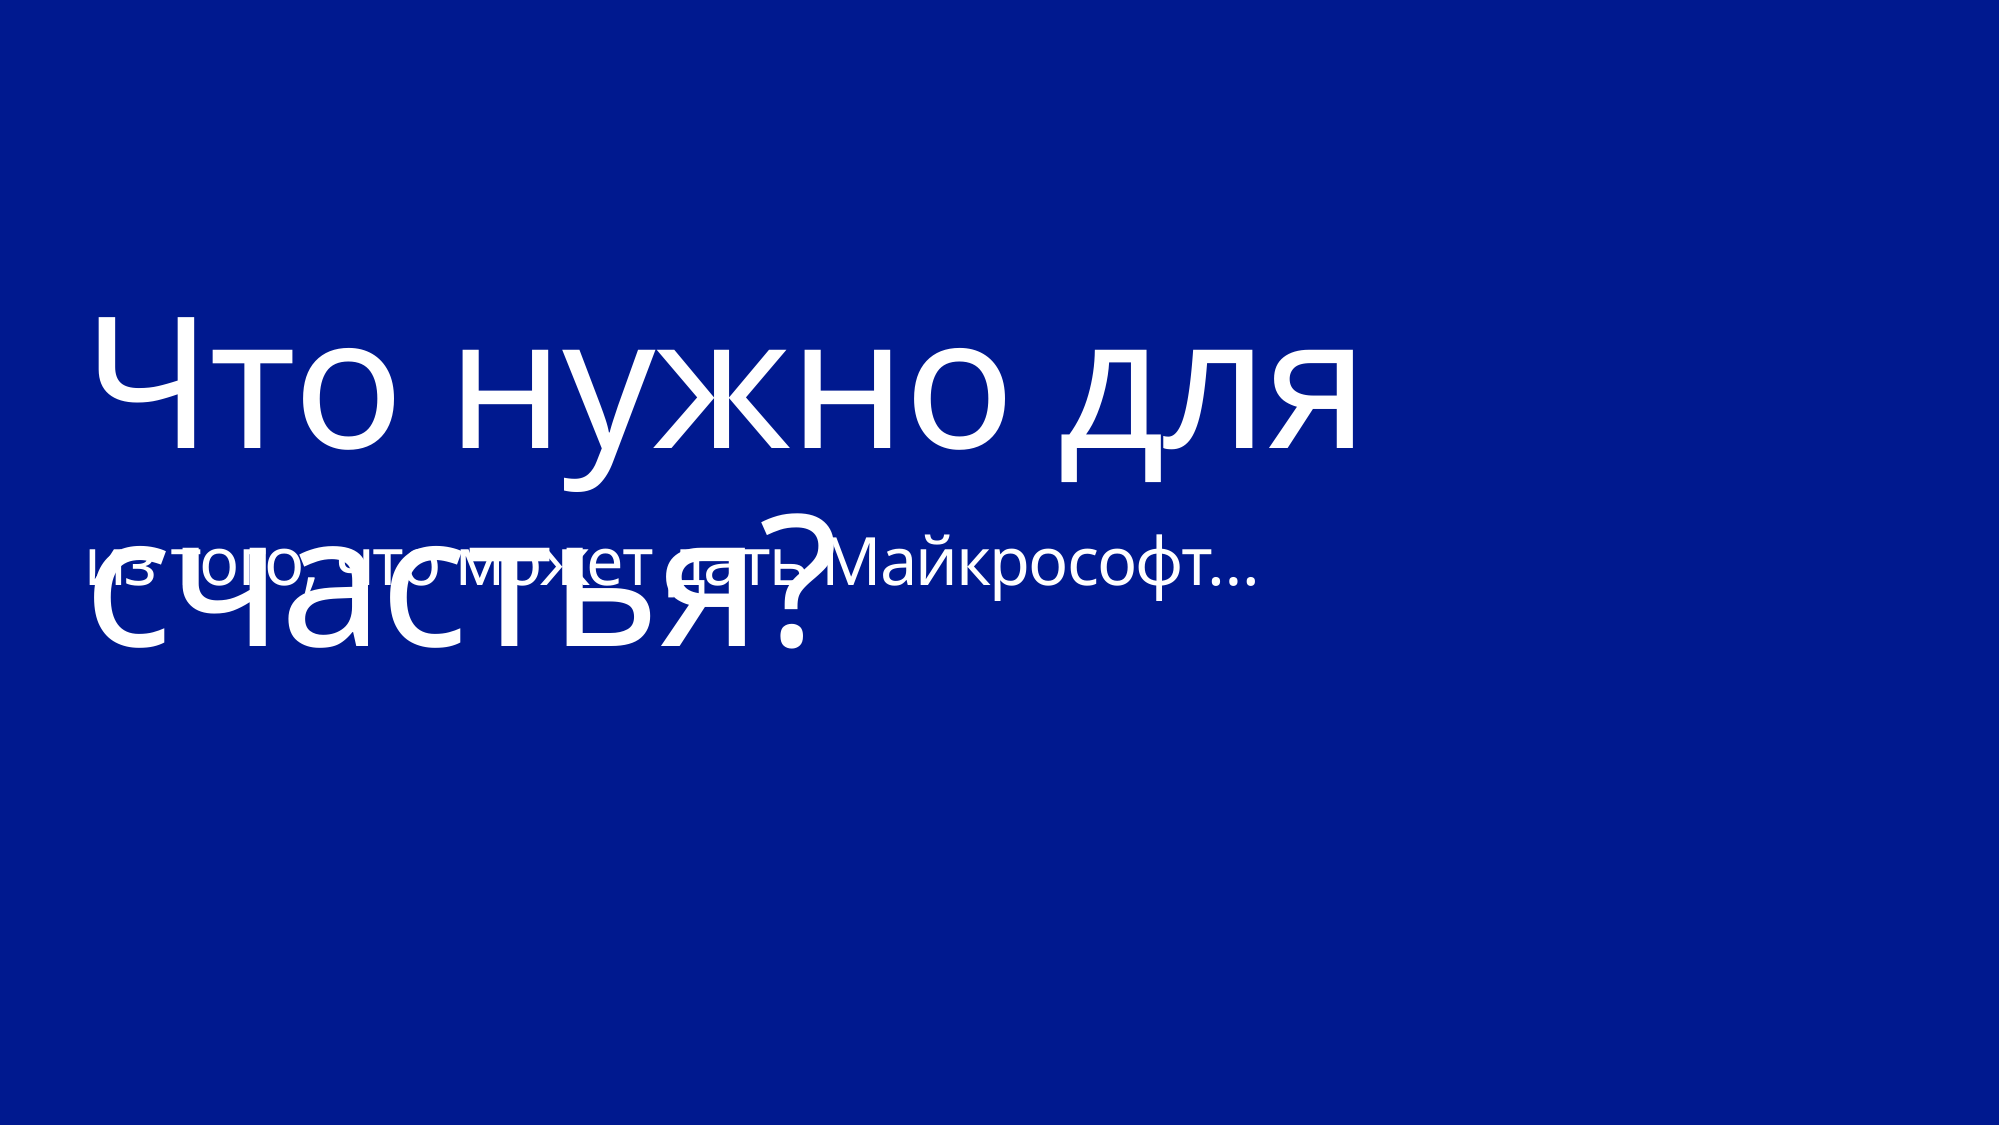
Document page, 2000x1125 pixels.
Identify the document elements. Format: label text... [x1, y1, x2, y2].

list из того, что может дать Майкрософт… [84, 528, 1317, 601]
list Что нужно для счастья? [84, 290, 1926, 490]
